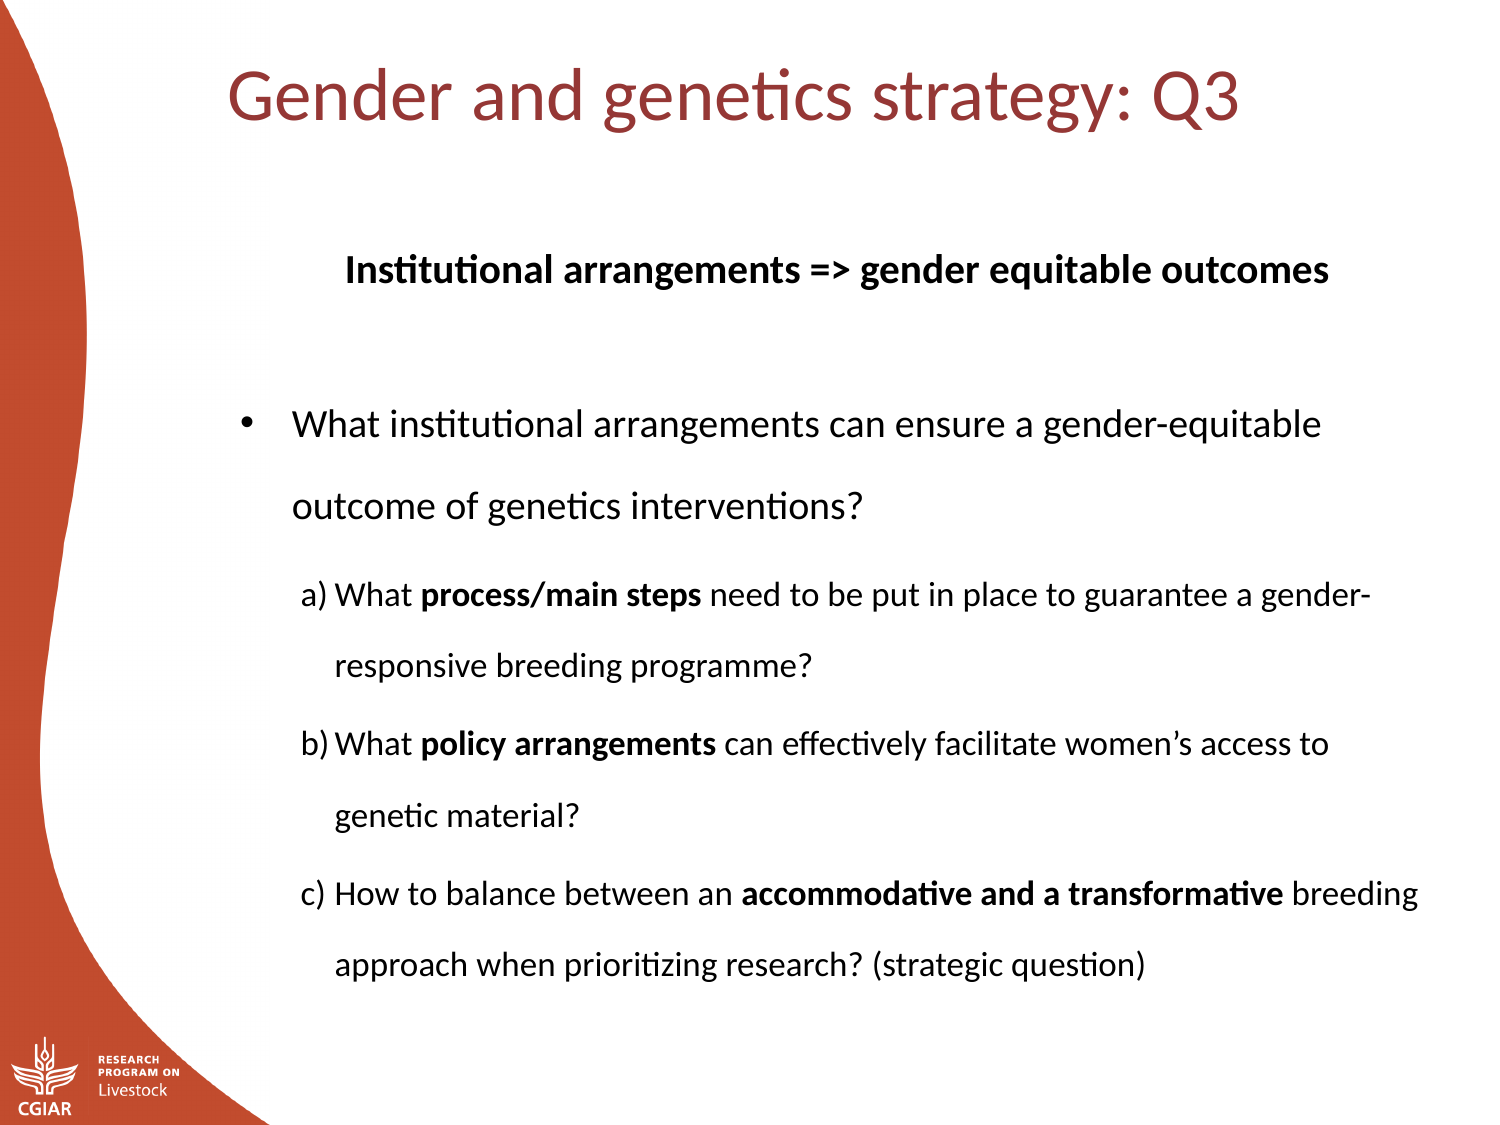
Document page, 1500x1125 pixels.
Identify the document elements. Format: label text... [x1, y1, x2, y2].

list Institutional arrangements => gender equitable outcomes What institutional arrangements can ensure a gender-equitable outcome of genetics interventions? What process/main steps need to be put in place to guarantee a gender-responsive breeding programme? What policy arrangements can effectively facilitate women’s access to genetic material? How to balance between an accommodative and a transformative breeding approach when prioritizing research? (strategic question) [225, 224, 1450, 1025]
list Gender and genetics strategy: Q3 [212, 37, 1450, 225]
picture [0, 0, 270, 1125]
